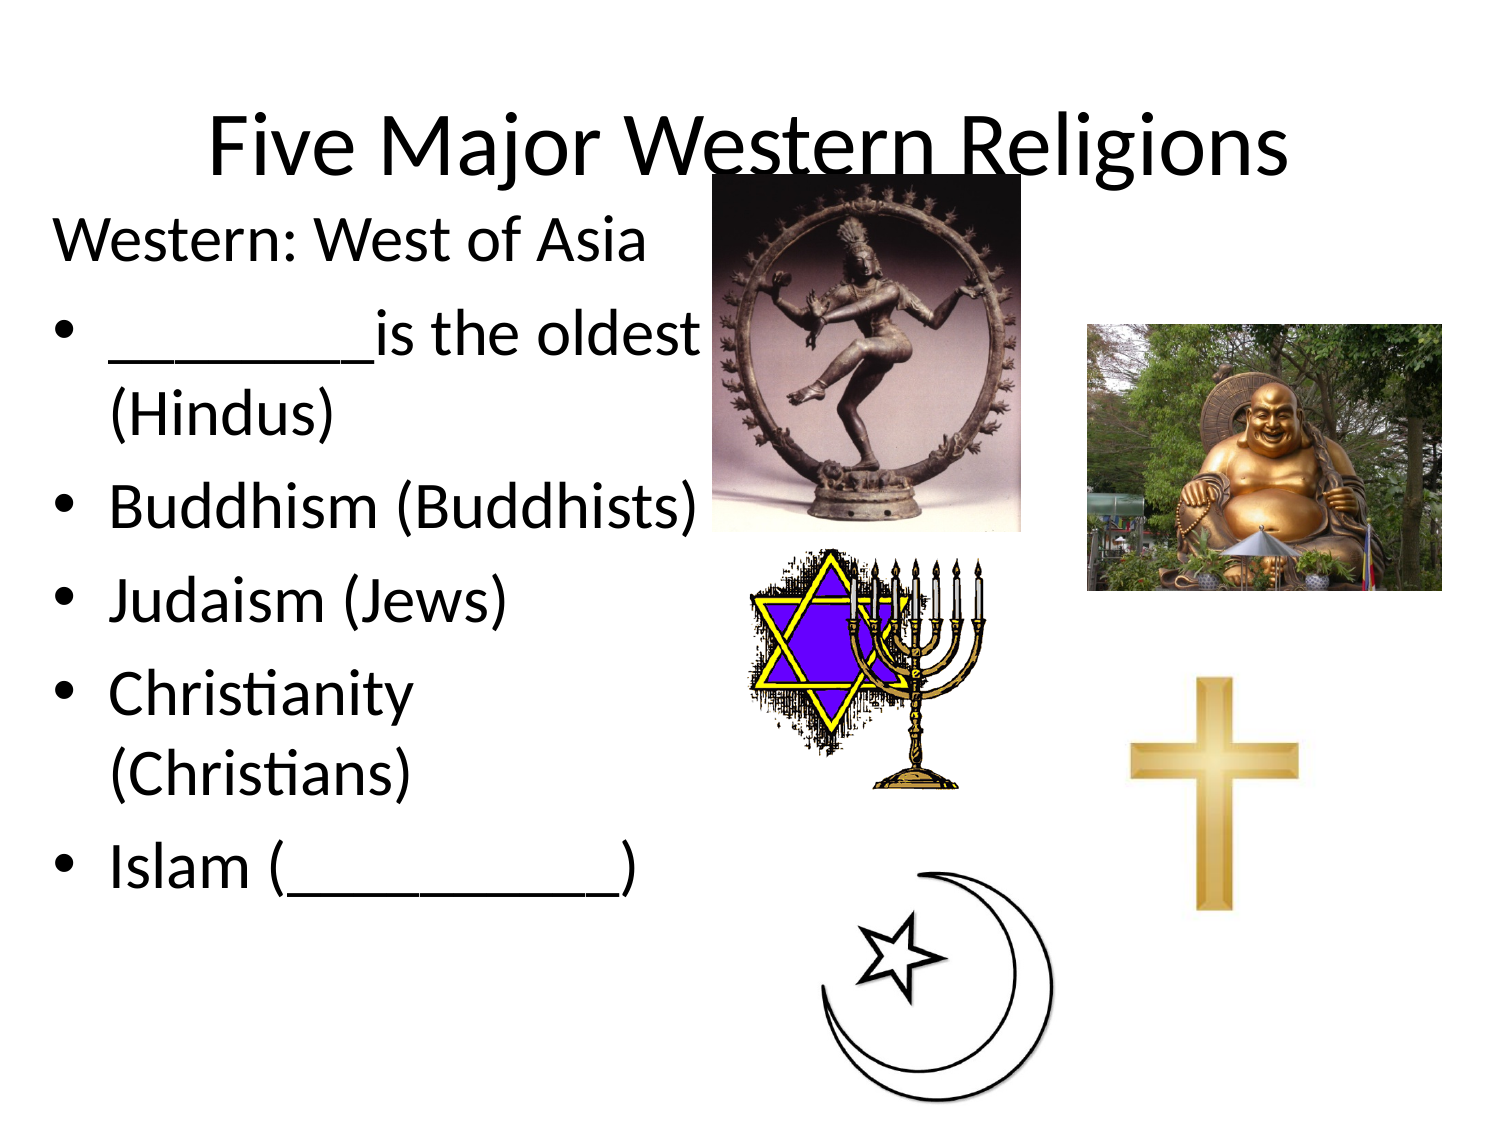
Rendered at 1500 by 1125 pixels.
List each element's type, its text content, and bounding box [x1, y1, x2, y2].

list Western: West of Asia ________is the oldest (Hindus) Buddhism (Buddhists) Judaism (Jews) Christianity (Christians) Islam (__________) [37, 187, 738, 1100]
picture [1087, 324, 1442, 591]
picture [737, 537, 996, 801]
picture [799, 849, 1076, 1125]
picture [1087, 654, 1338, 938]
picture [712, 174, 1022, 532]
title Five Major Western Religions [75, 45, 1425, 233]
